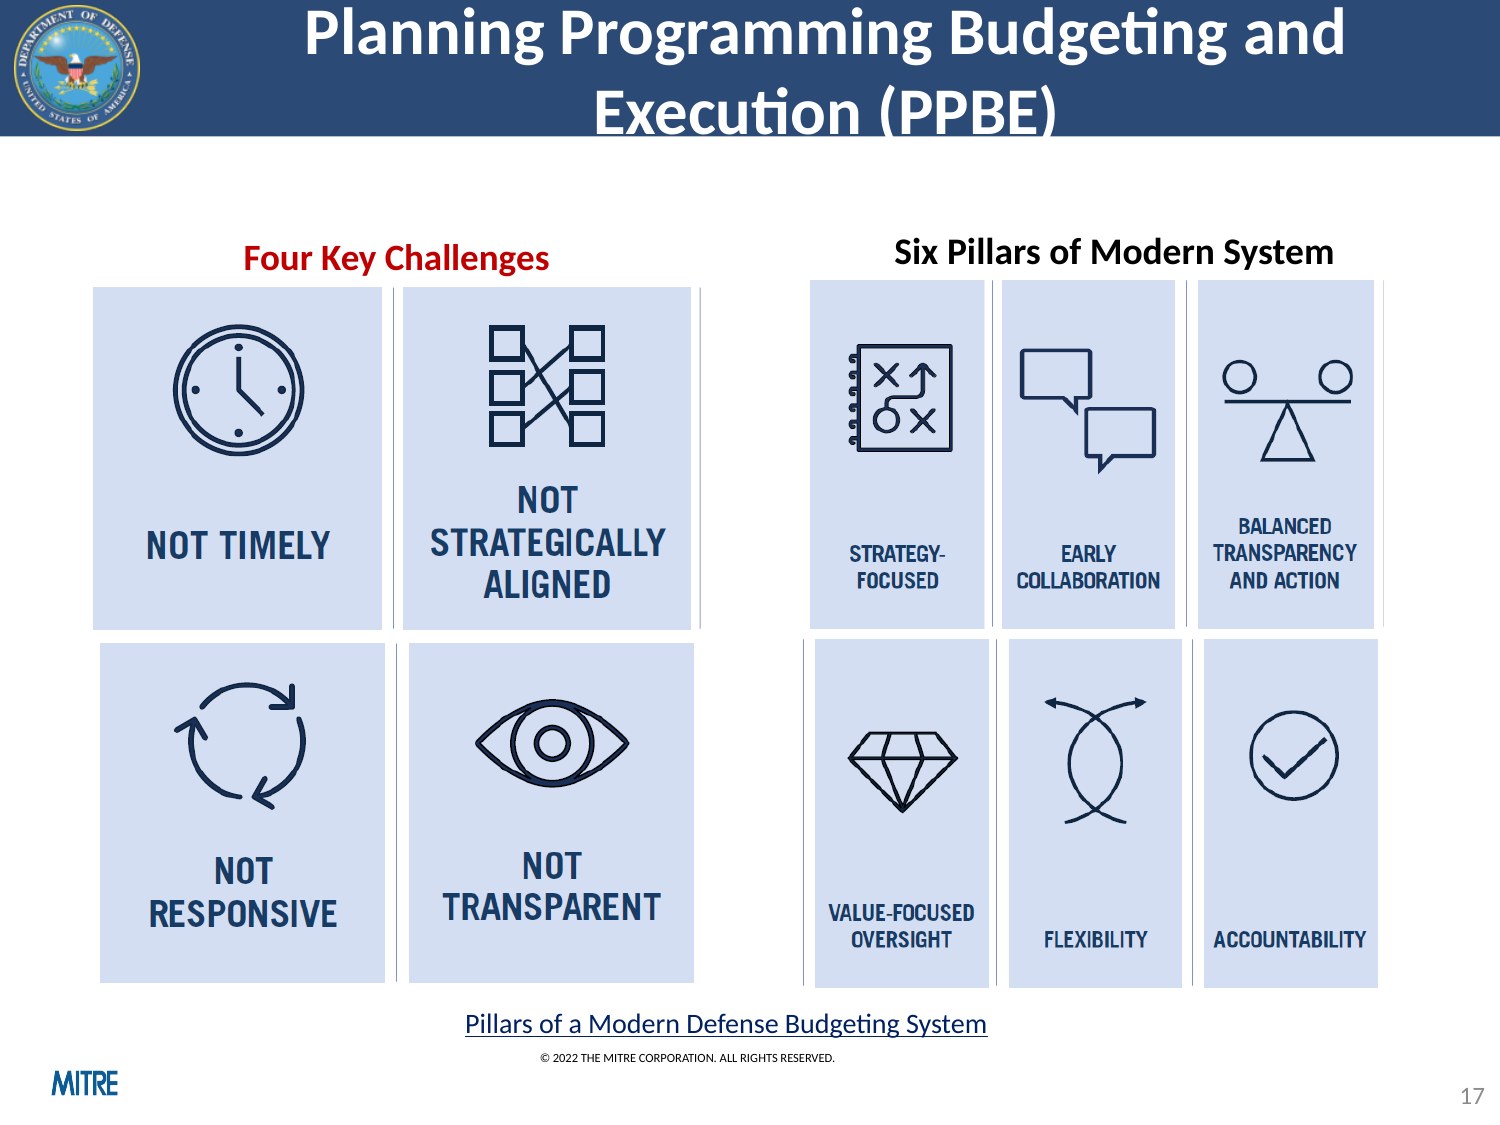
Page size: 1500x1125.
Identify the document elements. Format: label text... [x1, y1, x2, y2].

slide_number 17 [1162, 1065, 1500, 1125]
footer © 2022 THE MITRE CORPORATION. ALL RIGHTS RESERVED. [146, 1049, 1232, 1066]
picture [802, 272, 1384, 993]
list Six Pillars of Modern System [778, 219, 1452, 280]
list Four Key Challenges [115, 225, 679, 275]
picture [89, 276, 704, 990]
picture [14, 5, 140, 131]
text_box Pillars of a Modern Defense Budgeting System [450, 998, 1003, 1047]
title Planning Programming Budgeting and Execution (PPBE) [153, 0, 1500, 137]
picture [51, 1070, 118, 1096]
